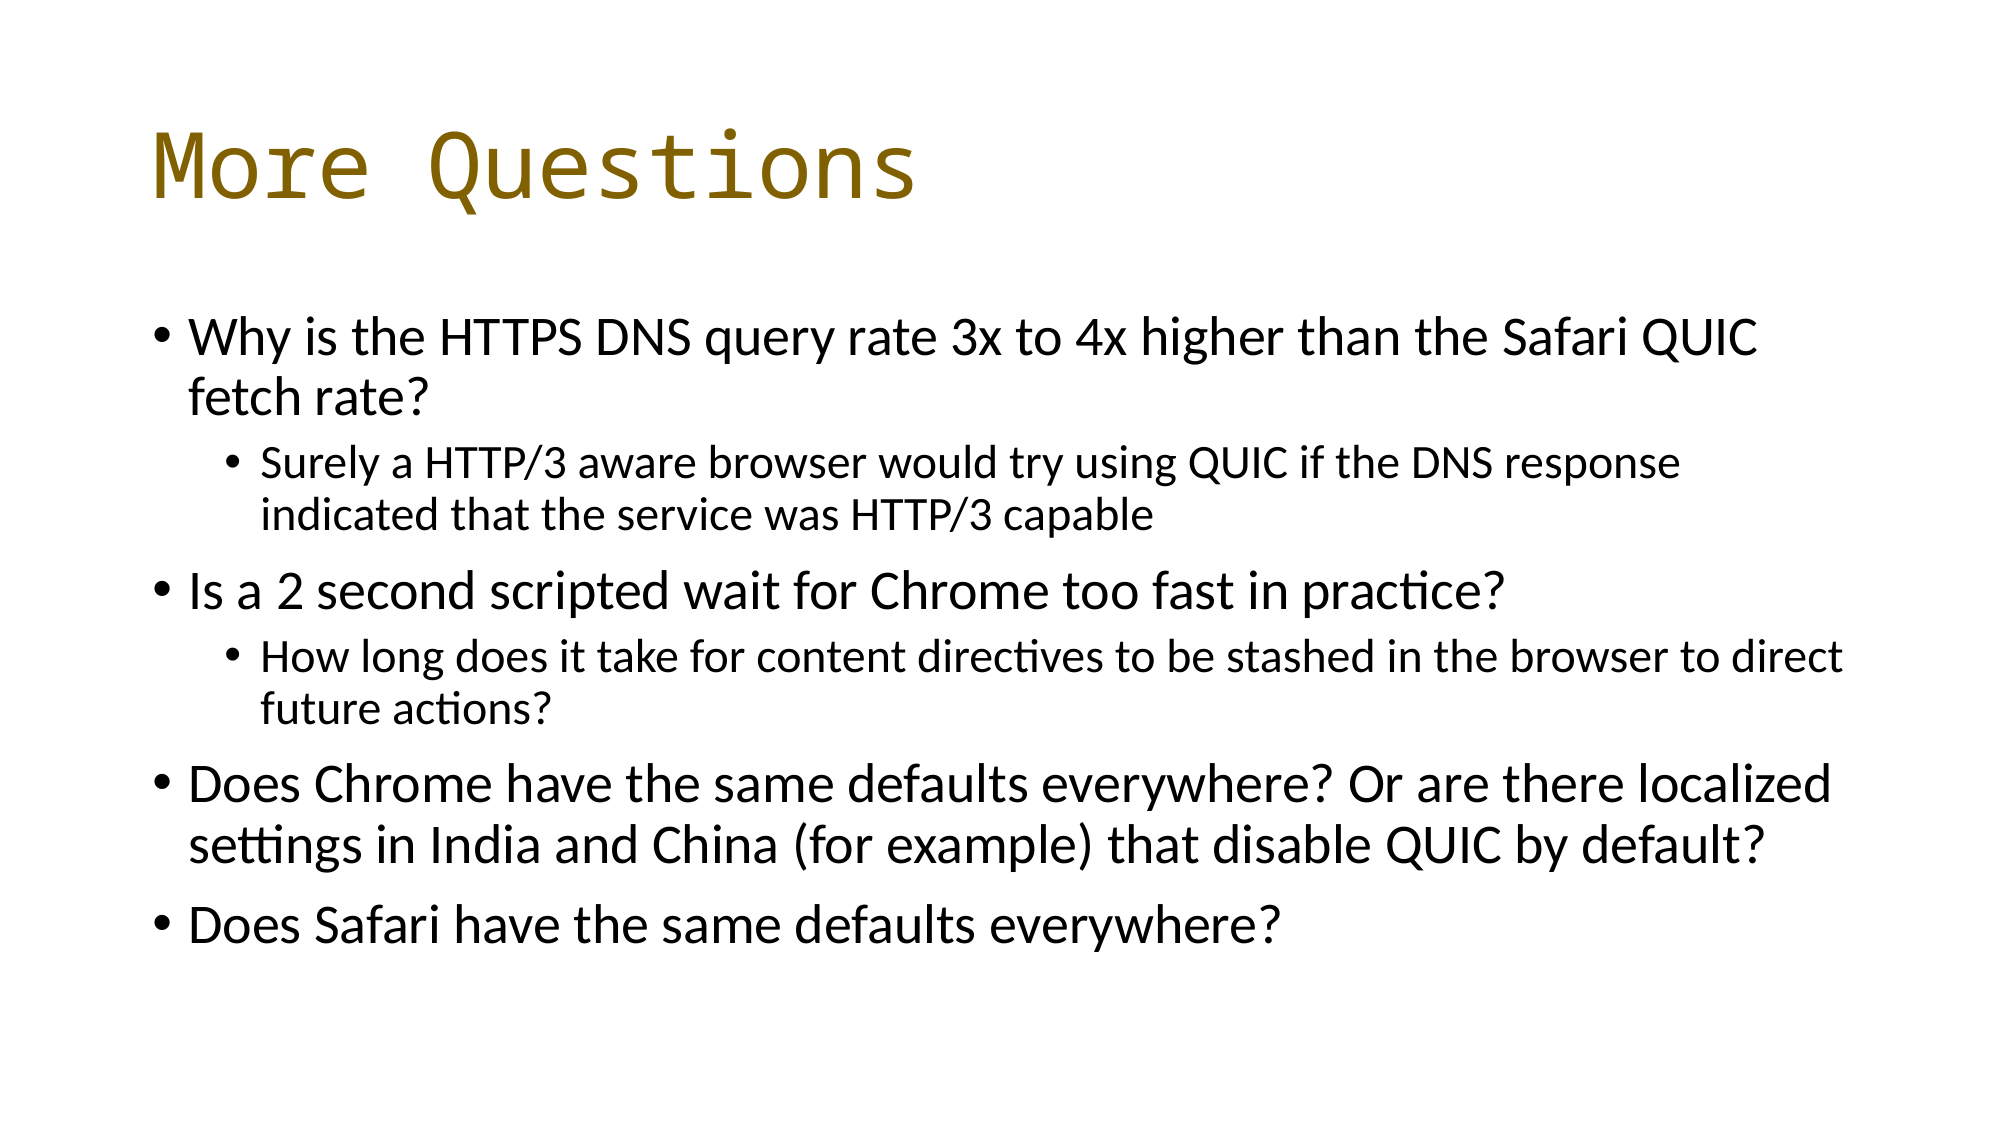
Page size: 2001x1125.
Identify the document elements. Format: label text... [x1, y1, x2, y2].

list Why is the HTTPS DNS query rate 3x to 4x higher than the Safari QUIC fetch rate? Surely a HTTP/3 aware browser would try using QUIC if the DNS response indicated that the service was HTTP/3 capable Is a 2 second scripted wait for Chrome too fast in practice? How long does it take for content directives to be stashed in the browser to direct future actions? Does Chrome have the same defaults everywhere? Or are there localized settings in India and China (for example) that disable QUIC by default? Does Safari have the same defaults everywhere? [137, 299, 1863, 1014]
title More Questions [137, 59, 1863, 278]
